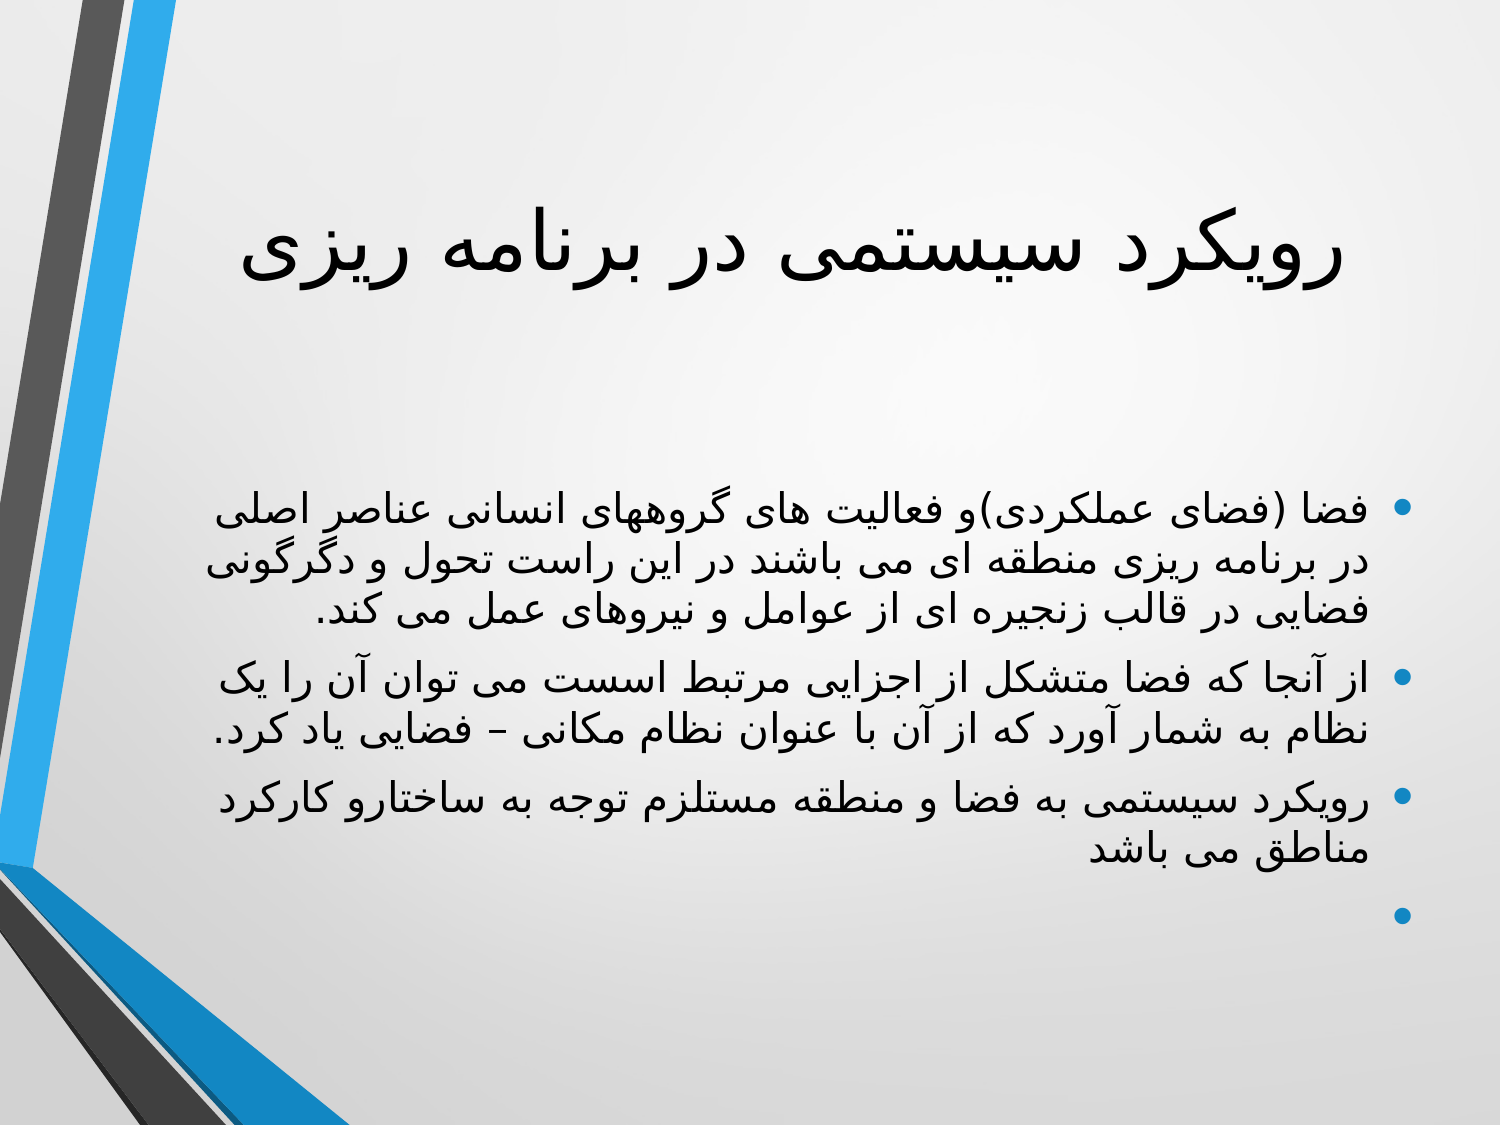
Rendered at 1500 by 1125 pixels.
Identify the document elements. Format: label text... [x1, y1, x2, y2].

list فضا (فضای عملکردی)و فعالیت های گروههای انسانی عناصر اصلی در برنامه ریزی منطقه ای می باشند در این راست تحول و دگرگونی فضایی در قالب زنجیره ای از عوامل و نیروهای عمل می کند. از آنجا که فضا متشکل از اجزایی مرتبط اسست می توان آن را یک نظام به شمار آورد که از آن با عنوان نظام مکانی – فضایی یاد کرد. رویکرد سیستمی به فضا و منطقه مستلزم توجه به ساختارو کارکرد مناطق می باشد [161, 437, 1425, 985]
title رویکرد سیستمی در برنامه ریزی [161, 75, 1425, 400]
